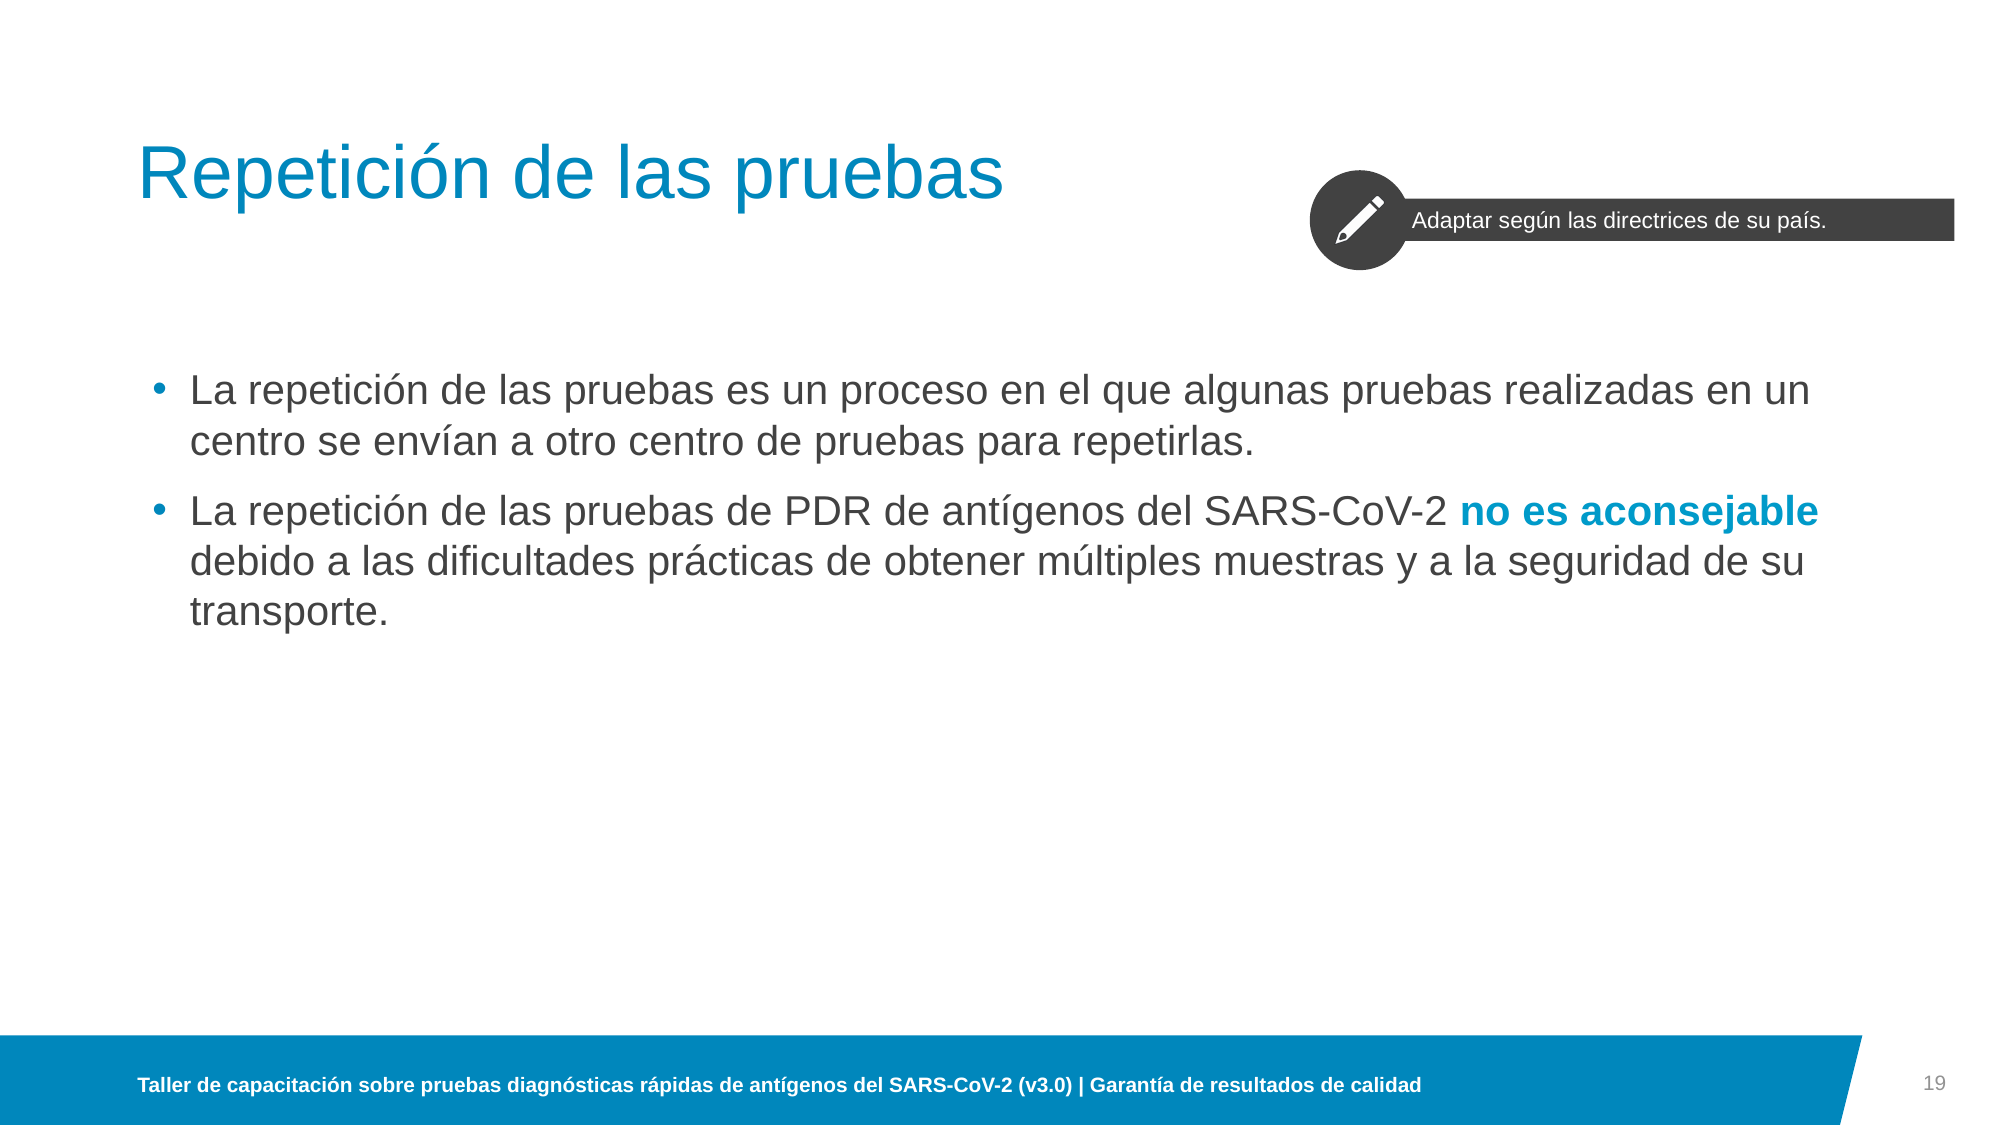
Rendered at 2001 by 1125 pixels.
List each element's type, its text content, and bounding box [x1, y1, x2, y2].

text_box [1310, 171, 1955, 270]
title Repetición de las pruebas [137, 59, 1863, 215]
slide_number 19 [1862, 1035, 1947, 1125]
footer Taller de capacitación sobre pruebas diagnósticas rápidas de antígenos del SARS-CoV-2 (v3.0) | Garantía de resultados de calidad [137, 1042, 1555, 1125]
list La repetición de las pruebas es un proceso en el que algunas pruebas realizadas en un centro se envían a otro centro de pruebas para repetirlas. La repetición de las pruebas de PDR de antígenos del SARS-CoV-2 no es aconsejable debido a las dificultades prácticas de obtener múltiples muestras y a la seguridad de su transporte. [137, 284, 1863, 1014]
